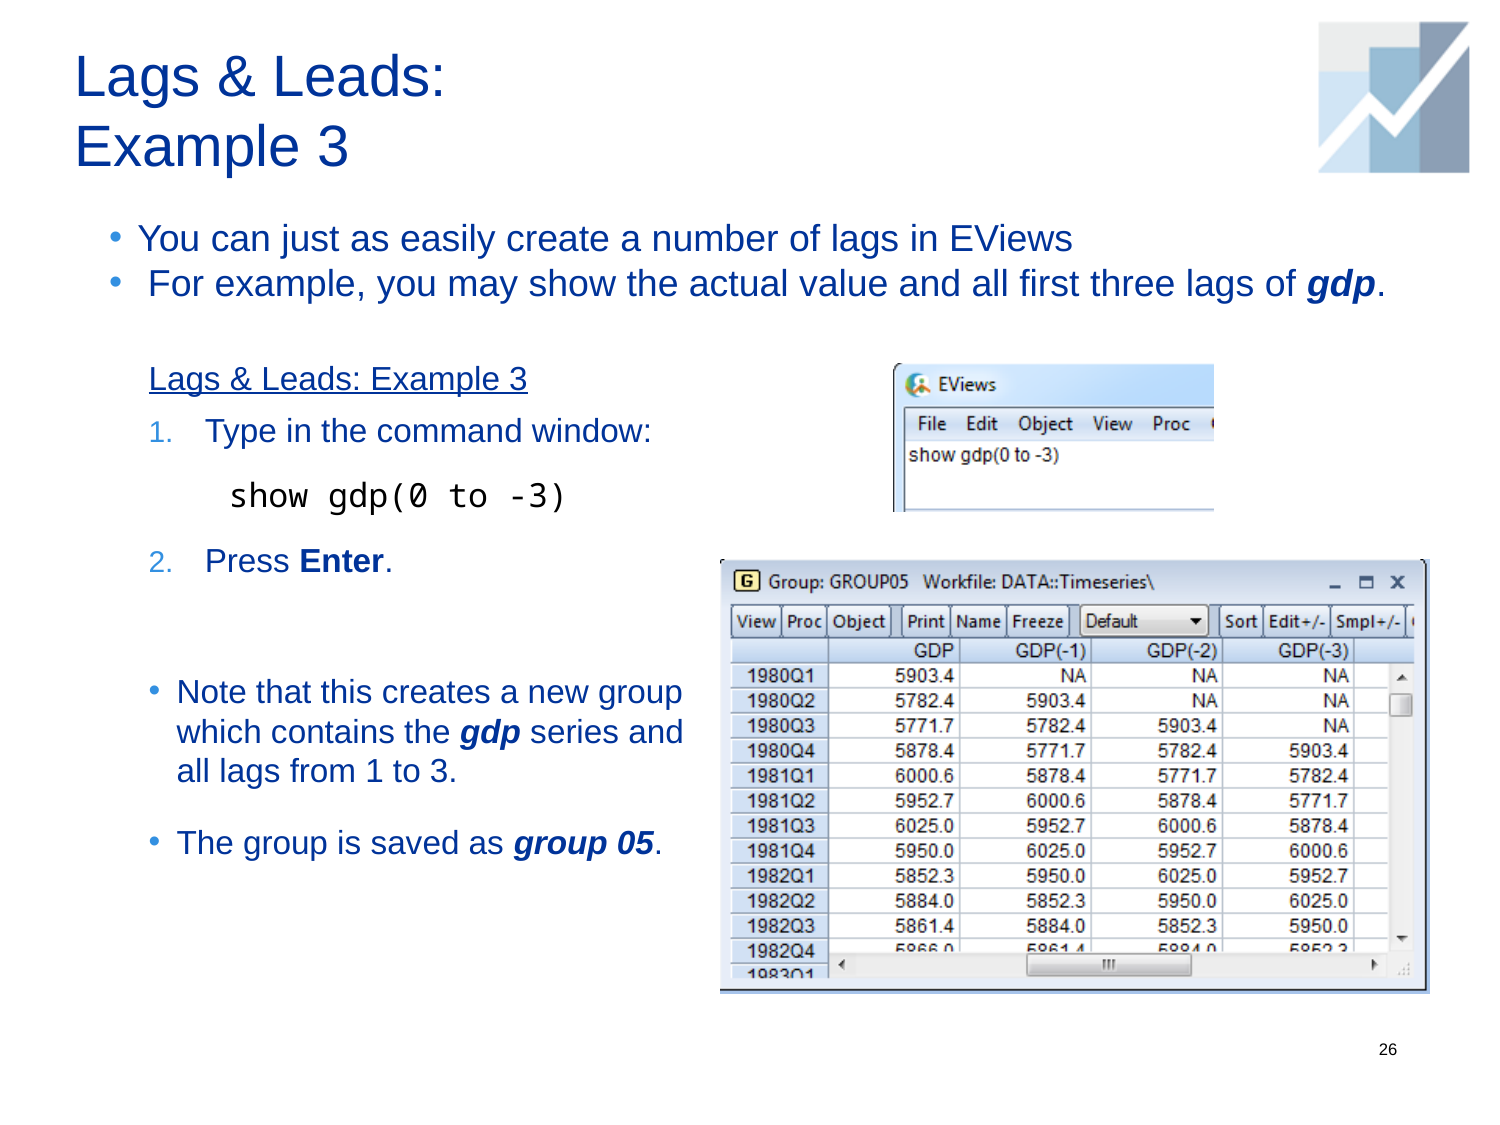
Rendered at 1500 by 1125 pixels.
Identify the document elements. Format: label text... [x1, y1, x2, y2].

slide_number 26 [1262, 1015, 1413, 1067]
list You can just as easily create a number of lags in EViews For example, you may show the actual value and all first three lags of gdp. [94, 206, 1456, 298]
title Lags & Leads: Example 3 [59, 0, 1294, 186]
text_box Lags & Leads: Example 3 Type in the command window: show gdp(0 to -3) Press Enter. Note that this creates a new group which contains the gdp series and all lags from 1 to 3. The group is saved as group 05. [133, 349, 704, 1121]
picture [893, 362, 1214, 512]
picture [719, 559, 1430, 995]
picture [1300, 11, 1479, 181]
